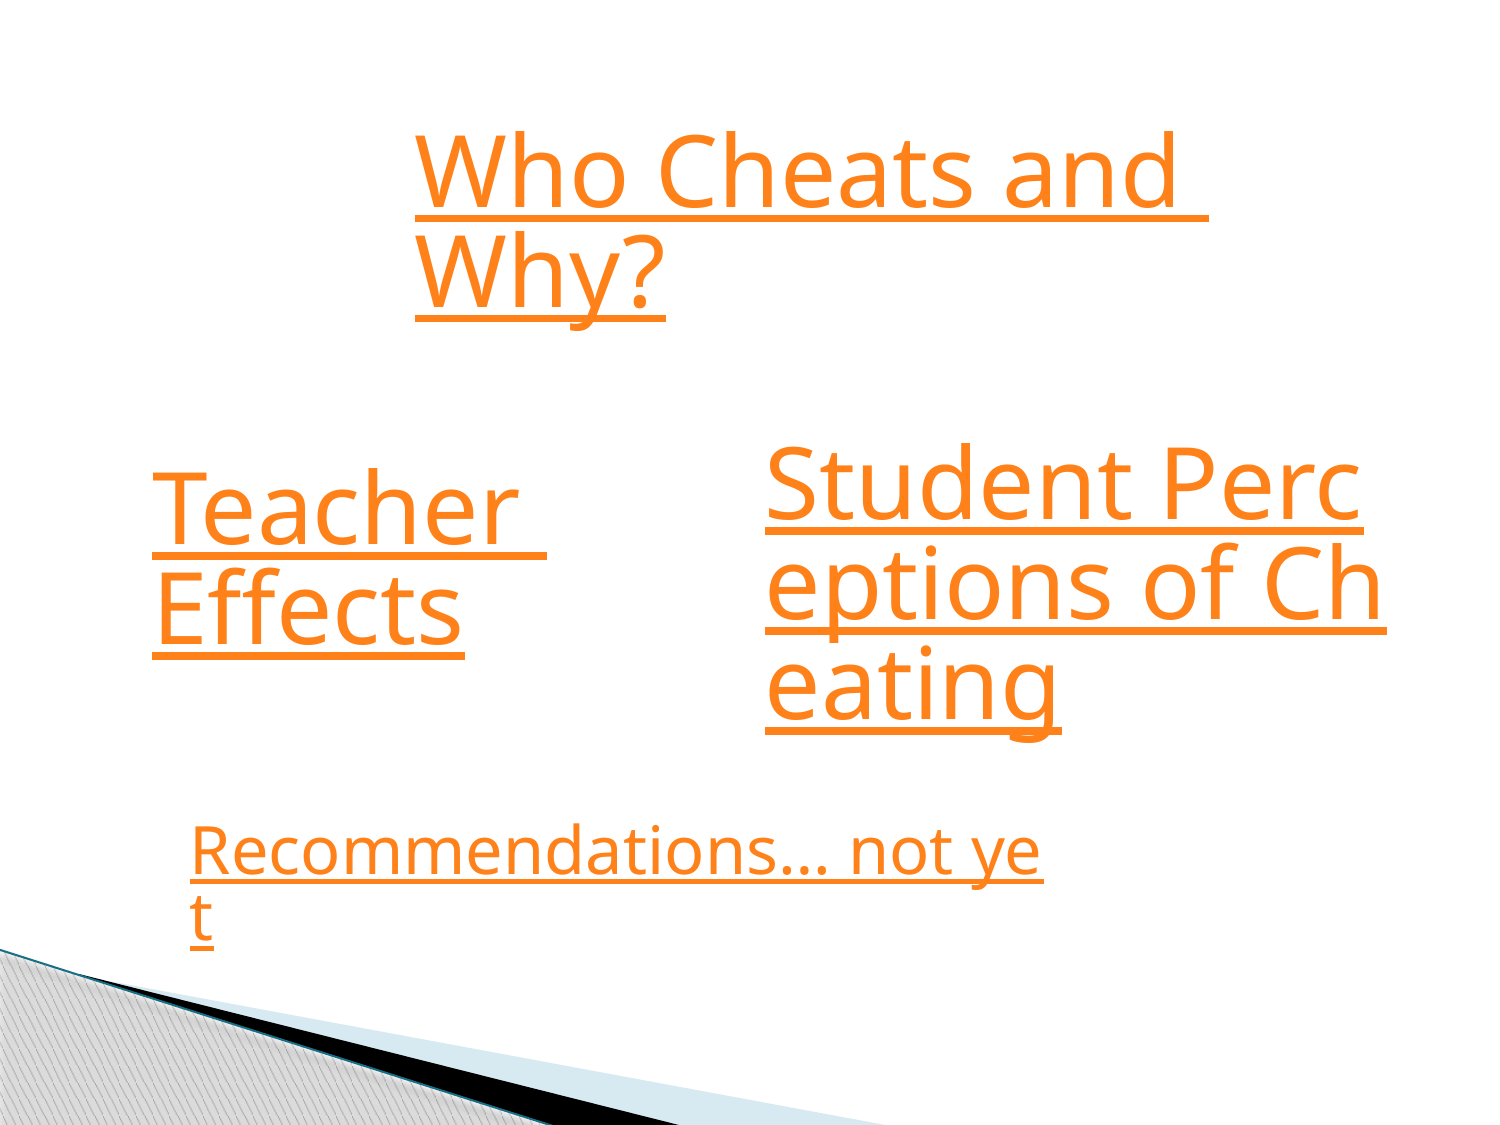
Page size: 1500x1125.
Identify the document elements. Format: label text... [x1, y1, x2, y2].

text_box Recommendations… not yet [174, 800, 1063, 906]
text_box Teacher Effects [137, 437, 613, 589]
text_box Student Perceptions of Cheating [749, 412, 1425, 564]
text_box Who Cheats and Why? [399, 99, 1225, 251]
